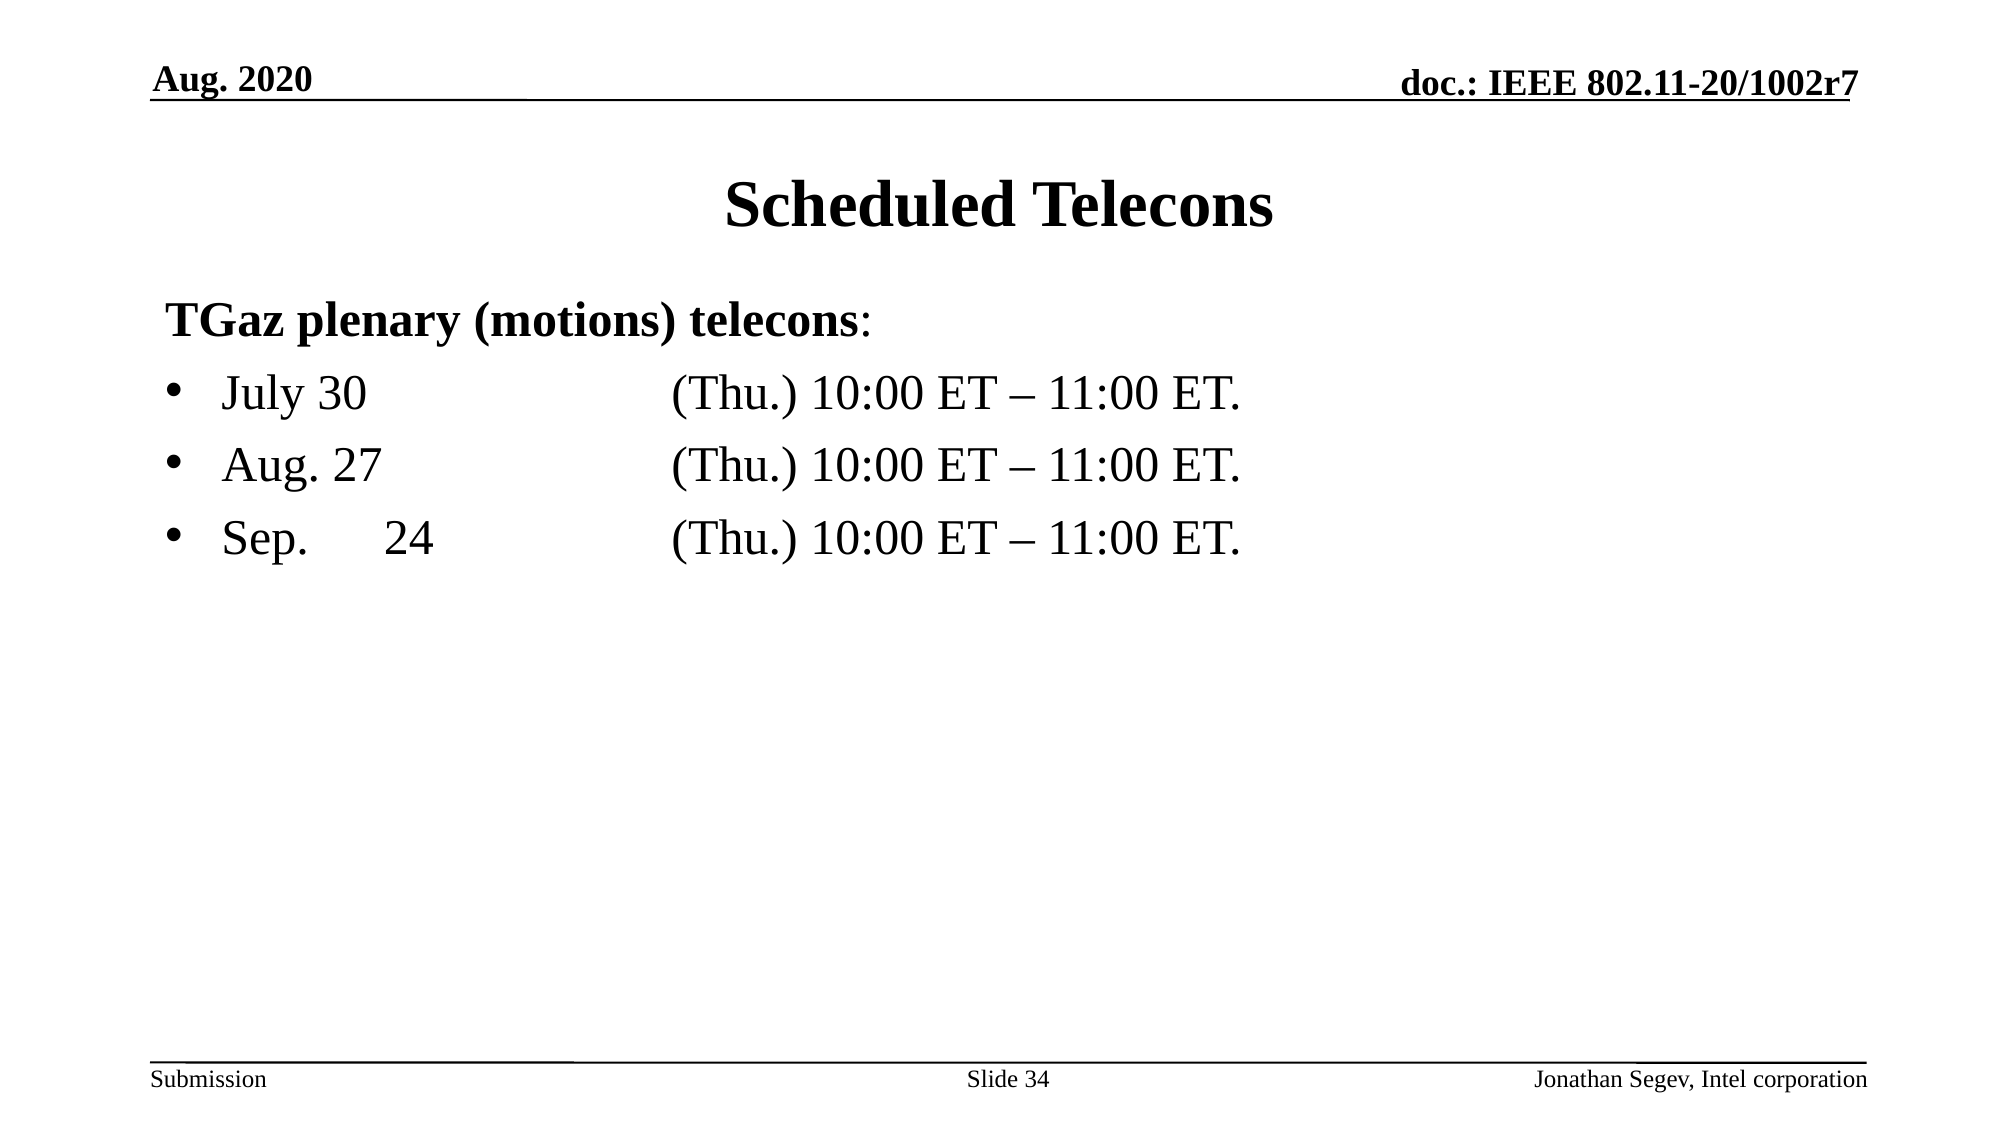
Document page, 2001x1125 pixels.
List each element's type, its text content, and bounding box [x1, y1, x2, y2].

footer Jonathan Segev, Intel corporation [1171, 1061, 1869, 1093]
title Scheduled Telecons [149, 112, 1850, 278]
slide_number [152, 54, 563, 100]
slide_number Slide 34 [950, 1061, 1067, 1123]
list TGaz plenary (motions) telecons: July 30 (Thu.) 10:00 ET – 11:00 ET. Aug. 27 (Thu.) 10:00 ET – 11:00 ET. Sep. 24 (Thu.) 10:00 ET – 11:00 ET. [149, 278, 1850, 670]
